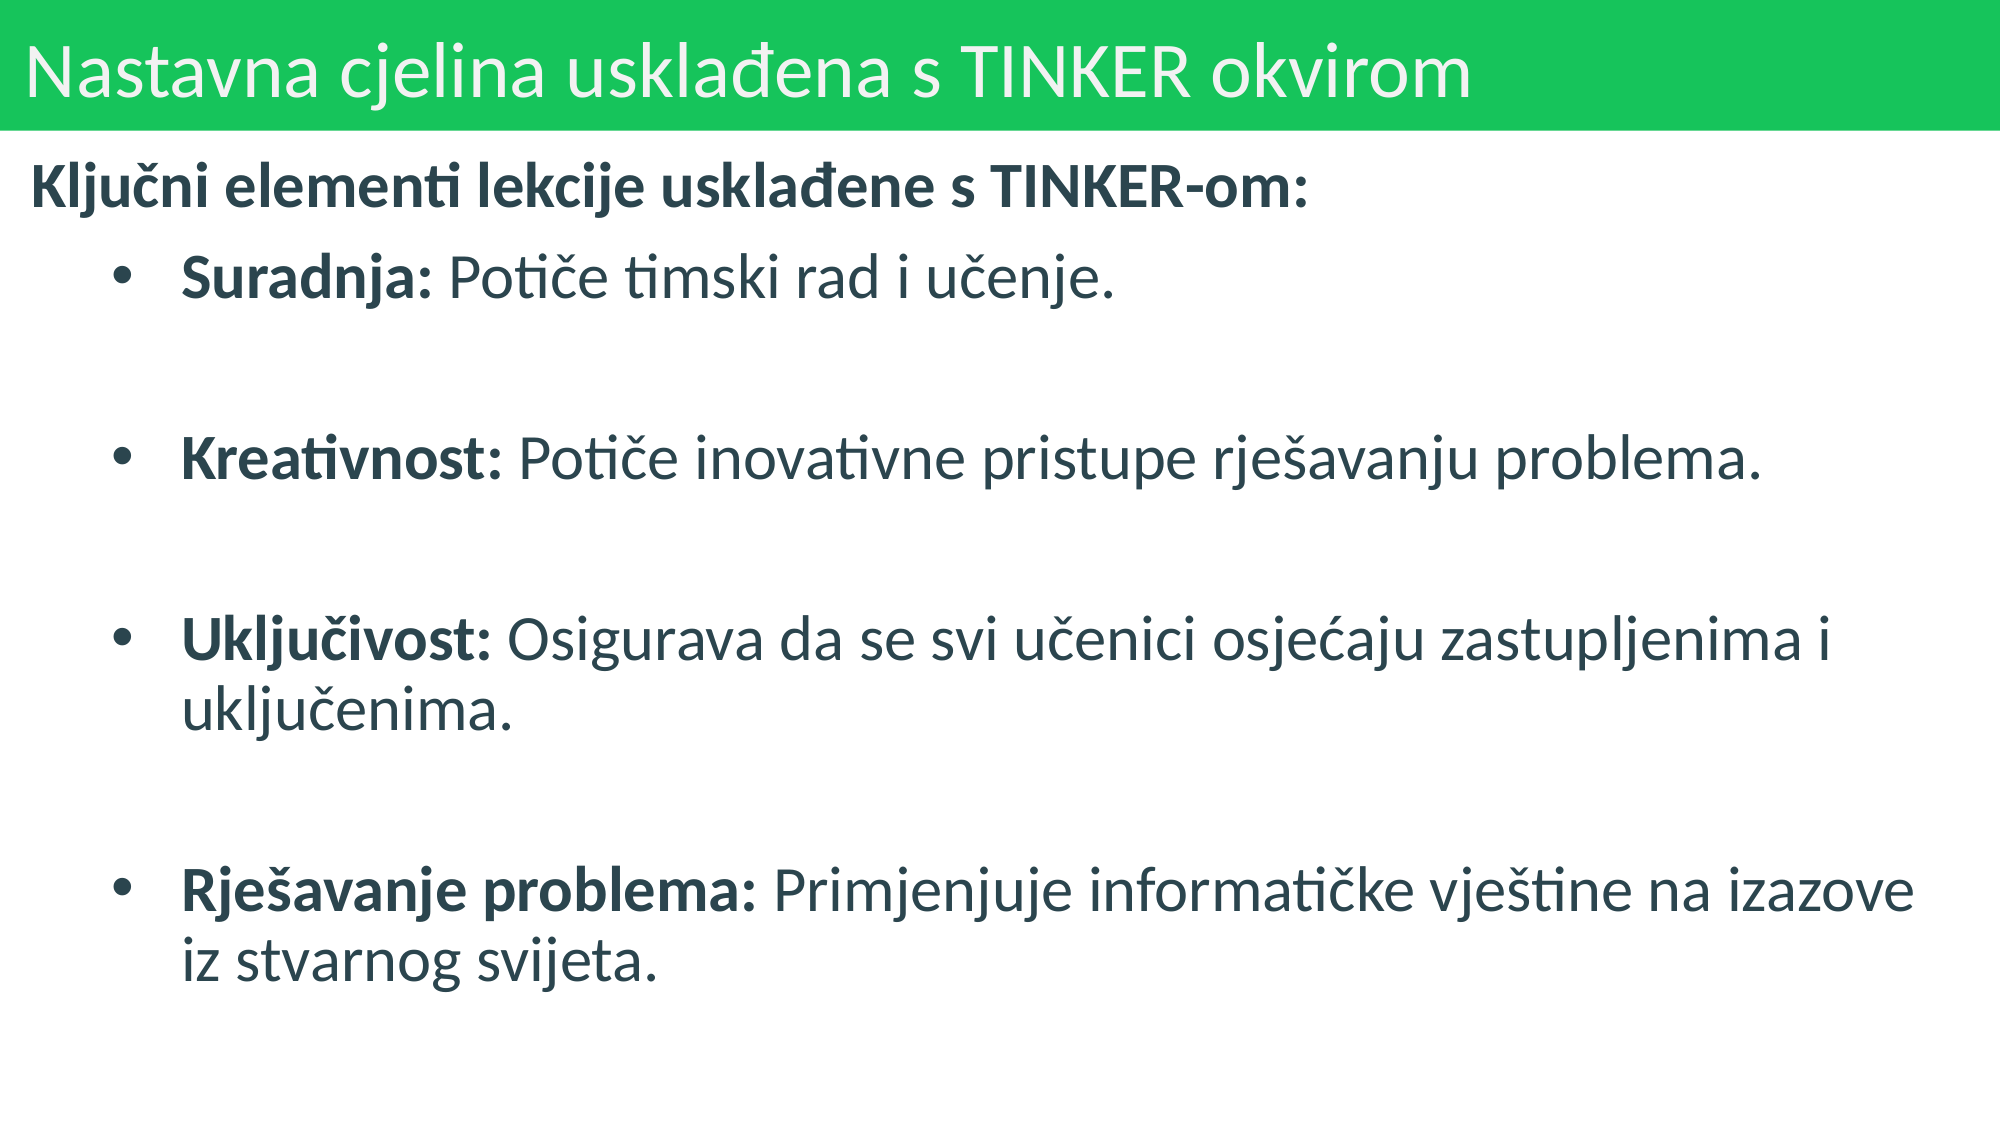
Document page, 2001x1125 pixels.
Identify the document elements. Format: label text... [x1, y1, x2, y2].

list Ključni elementi lekcije usklađene s TINKER-om: Suradnja: Potiče timski rad i učenje. Kreativnost: Potiče inovativne pristupe rješavanju problema. Uključivost: Osigurava da se svi učenici osjećaju zastupljenima i uključenima. Rješavanje problema: Primjenjuje informatičke vještine na izazove iz stvarnog svijeta. [16, 144, 1976, 1108]
title Nastavna cjelina usklađena s TINKER okvirom [16, 13, 1976, 131]
